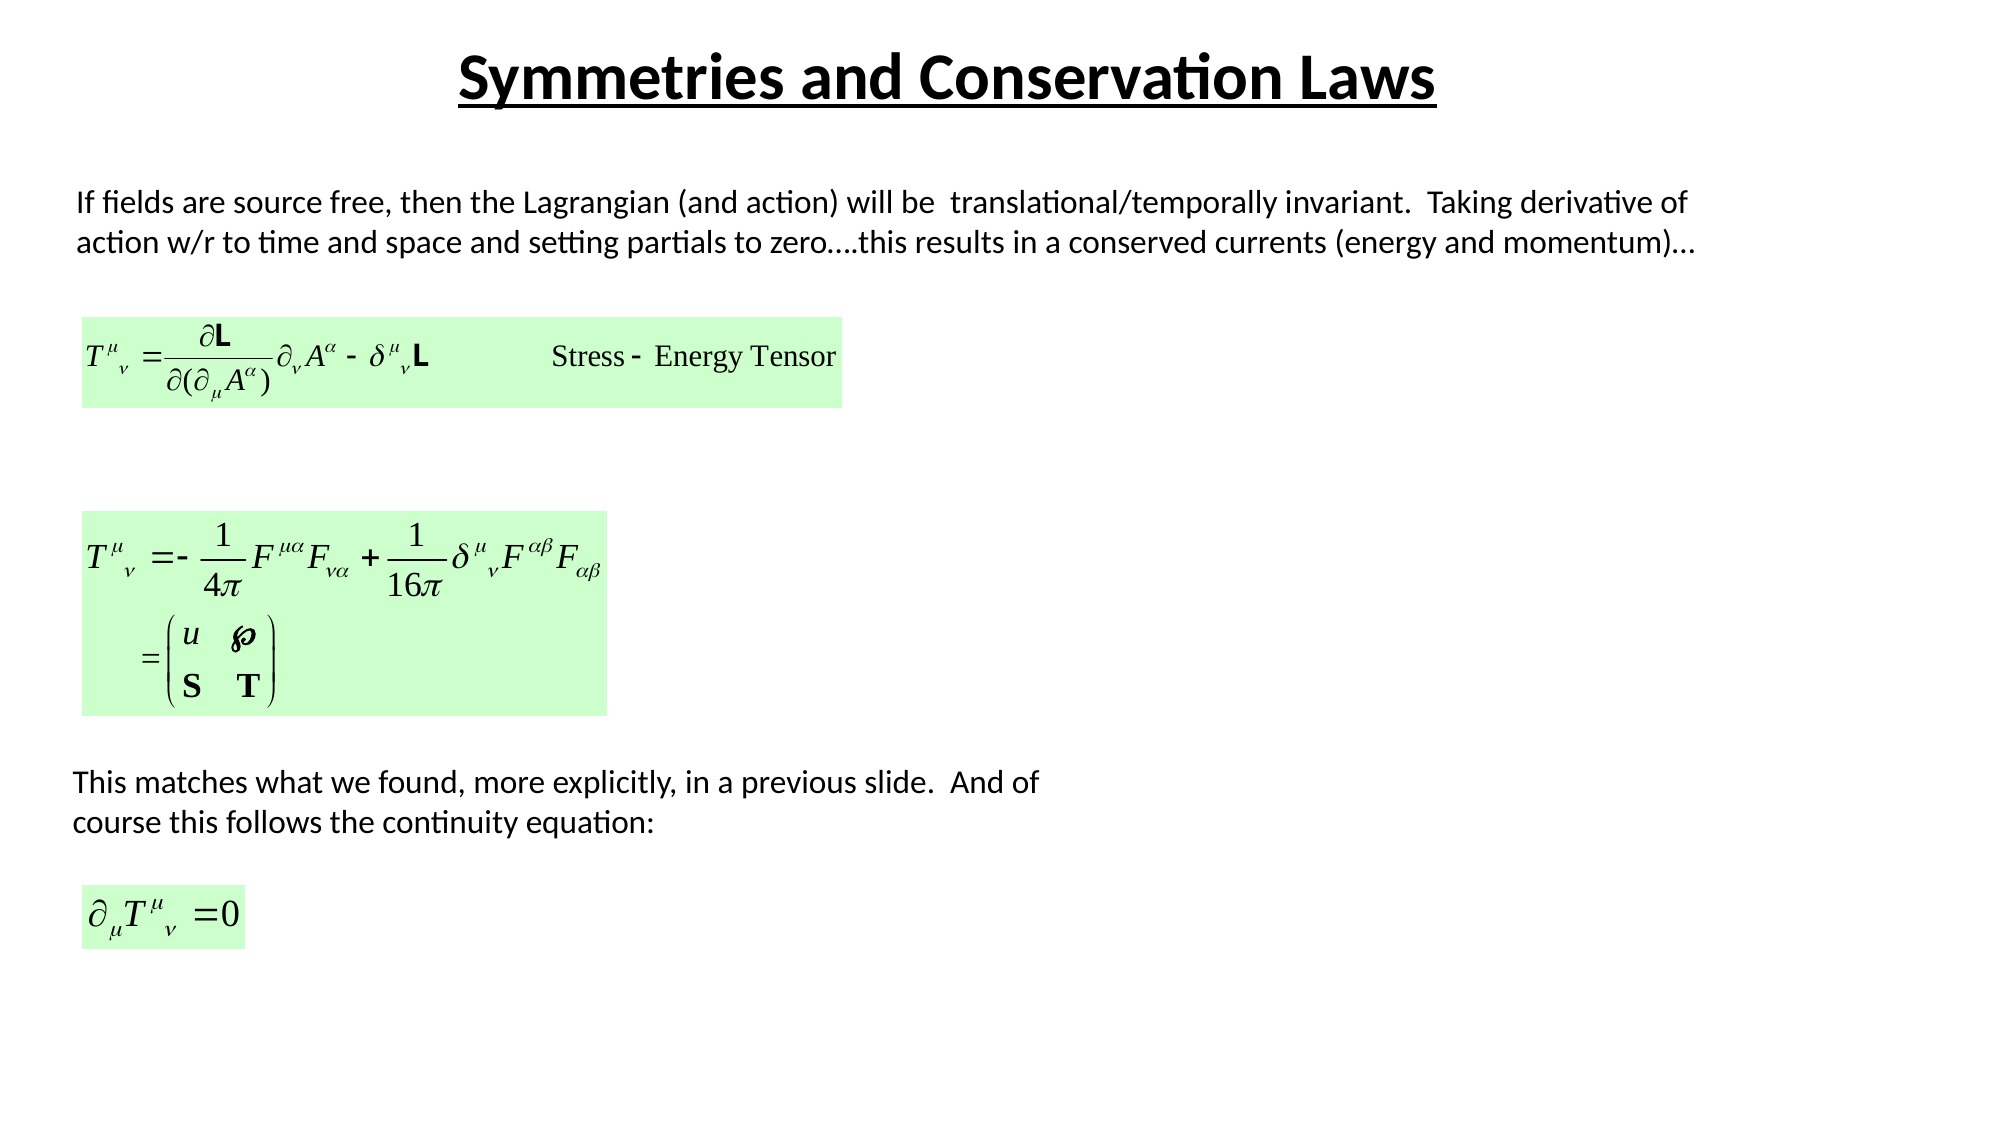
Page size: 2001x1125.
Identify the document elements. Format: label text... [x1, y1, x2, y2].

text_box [82, 885, 246, 950]
text_box If fields are source free, then the Lagrangian (and action) will be translational/temporally invariant. Taking derivative of action w/r to time and space and setting partials to zero….this results in a conserved currents (energy and momentum)… [61, 172, 1769, 267]
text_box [82, 510, 607, 717]
text_box This matches what we found, more explicitly, in a previous slide. And of course this follows the continuity equation: [57, 752, 1072, 848]
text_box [82, 316, 843, 408]
text_box Symmetries and Conservation Laws [443, 34, 1580, 145]
